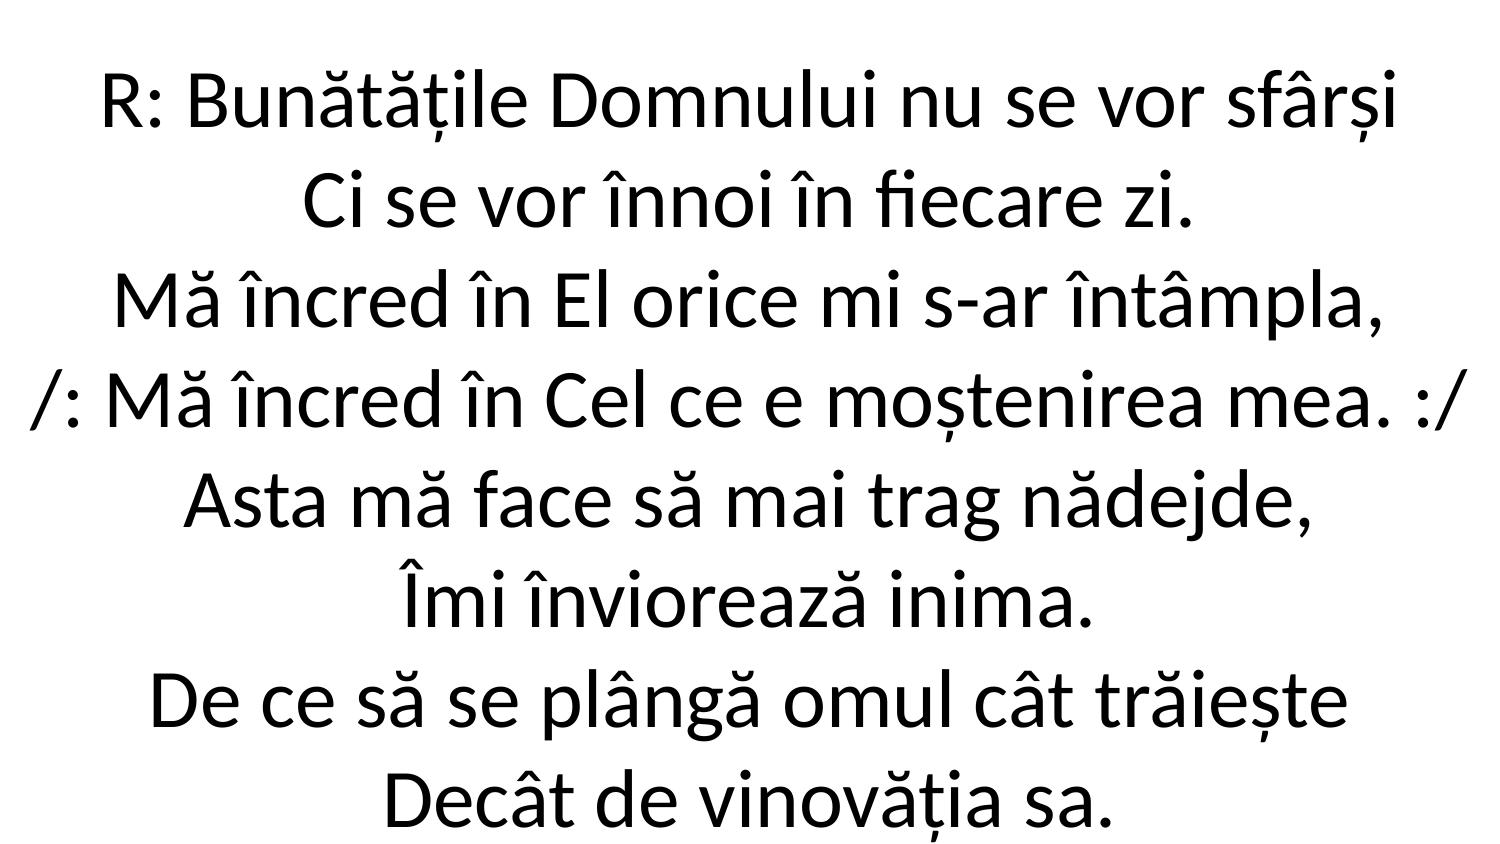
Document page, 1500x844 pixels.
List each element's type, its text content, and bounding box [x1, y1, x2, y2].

text_box R: Bunătățile Domnului nu se vor sfârși Ci se vor înnoi în fiecare zi. Mă încred în El orice mi s-ar întâmpla, /: Mă încred în Cel ce e moștenirea mea. :/ Asta mă face să mai trag nădejde, Îmi înviorează inima. De ce să se plângă omul cât trăiește Decât de vinovăția sa. [16, 0, 1484, 844]
